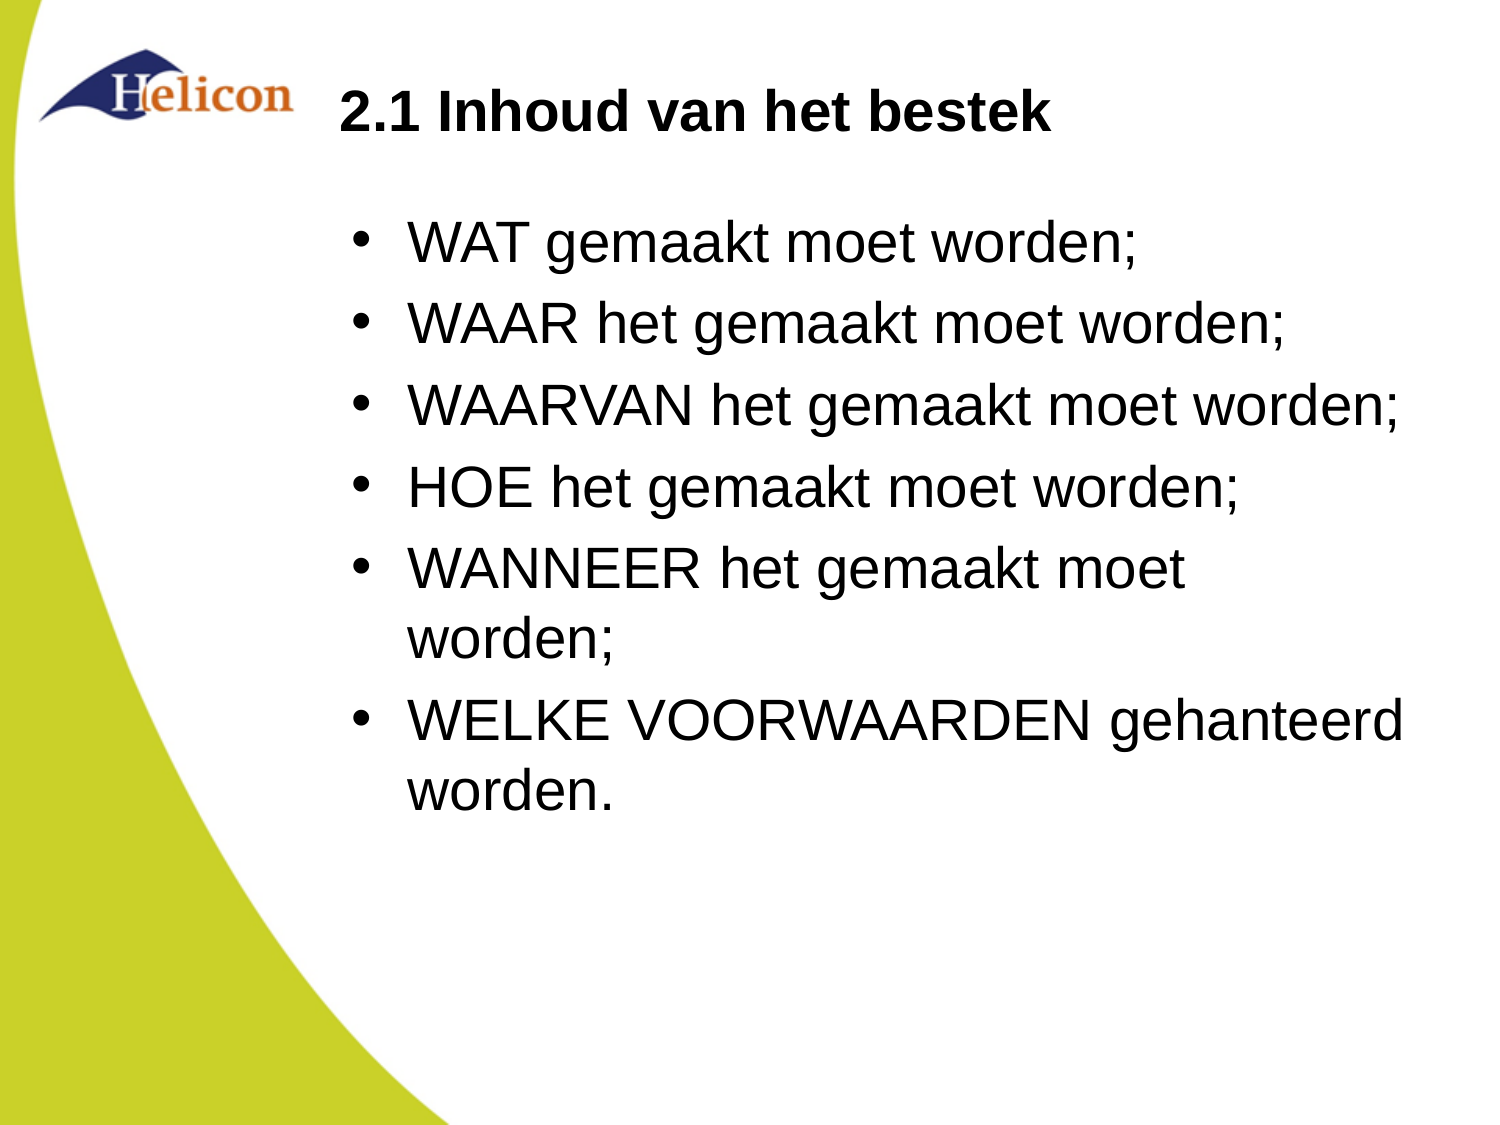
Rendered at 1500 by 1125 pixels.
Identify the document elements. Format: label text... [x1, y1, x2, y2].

picture [0, 0, 1500, 1125]
title 2.1 Inhoud van het bestek [324, 54, 1415, 161]
list WAT gemaakt moet worden; WAAR het gemaakt moet worden; WAARVAN het gemaakt moet worden; HOE het gemaakt moet worden; WANNEER het gemaakt moet worden; WELKE VOORWAARDEN gehanteerd worden. [336, 196, 1425, 1005]
